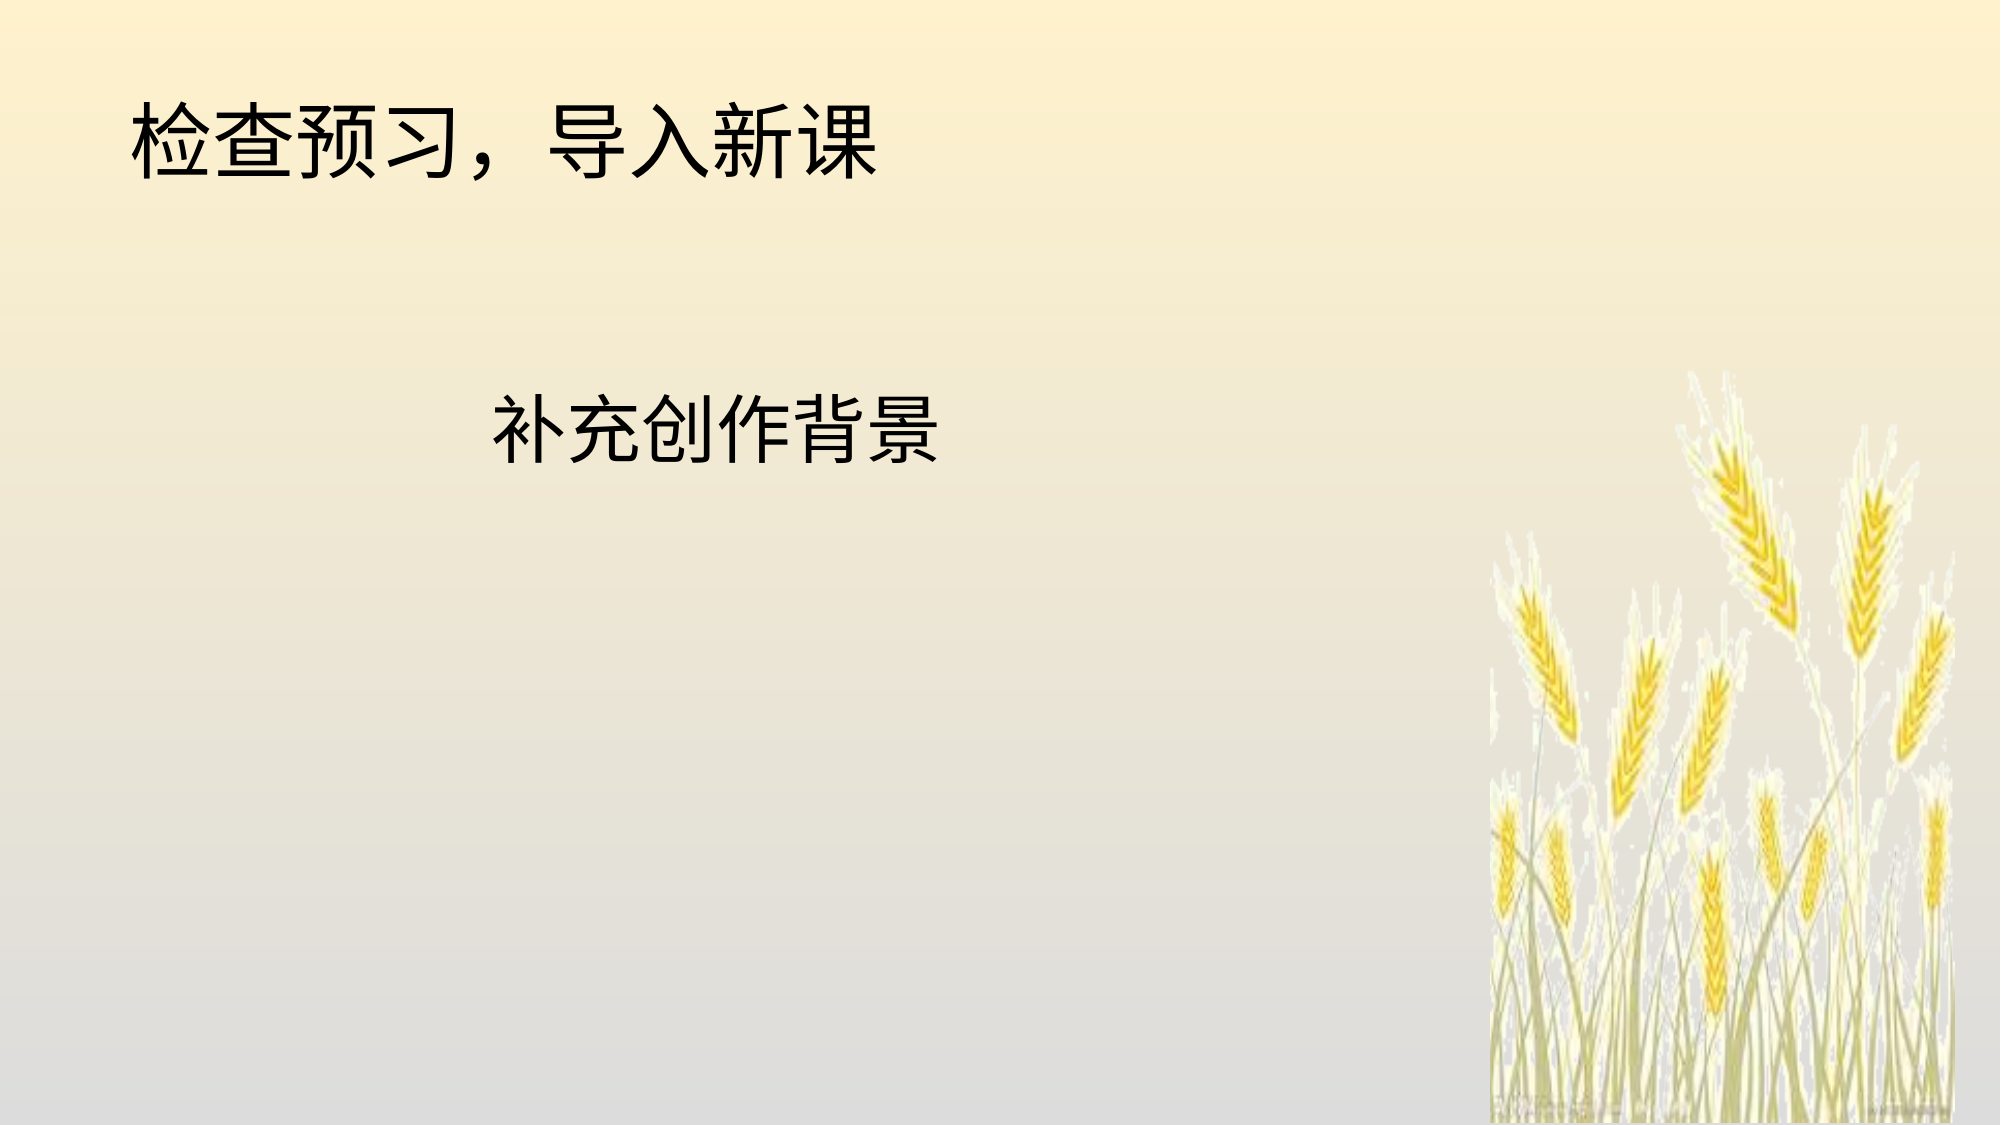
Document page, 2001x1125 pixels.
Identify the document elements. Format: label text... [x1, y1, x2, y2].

text_box 补充创作背景 [476, 374, 1433, 480]
picture [1490, 159, 1955, 1123]
text_box 检查预习，导入新课 [114, 82, 1321, 197]
